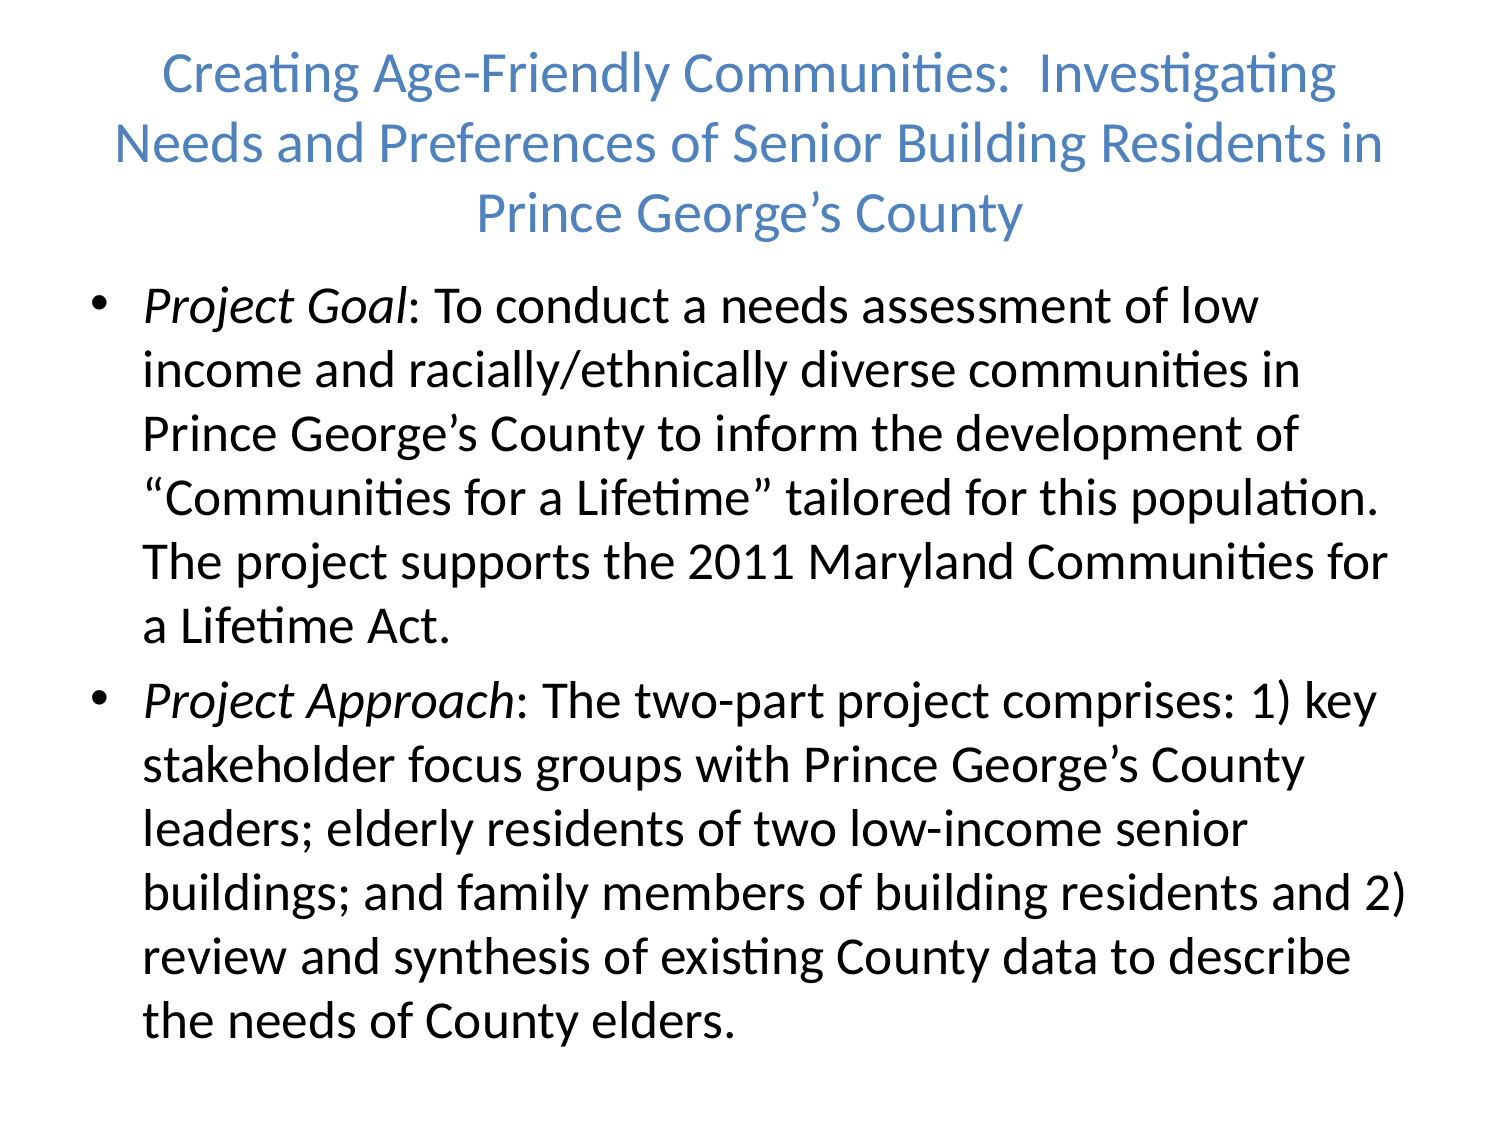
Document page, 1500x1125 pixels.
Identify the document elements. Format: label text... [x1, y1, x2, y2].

title Creating Age-Friendly Communities: Investigating Needs and Preferences of Senior Building Residents in Prince George’s County [75, 45, 1425, 233]
list Project Goal: To conduct a needs assessment of low income and racially/ethnically diverse communities in Prince George’s County to inform the development of “Communities for a Lifetime” tailored for this population. The project supports the 2011 Maryland Communities for a Lifetime Act. Project Approach: The two-part project comprises: 1) key stakeholder focus groups with Prince George’s County leaders; elderly residents of two low-income senior buildings; and family members of building residents and 2) review and synthesis of existing County data to describe the needs of County elders. [75, 262, 1425, 1063]
